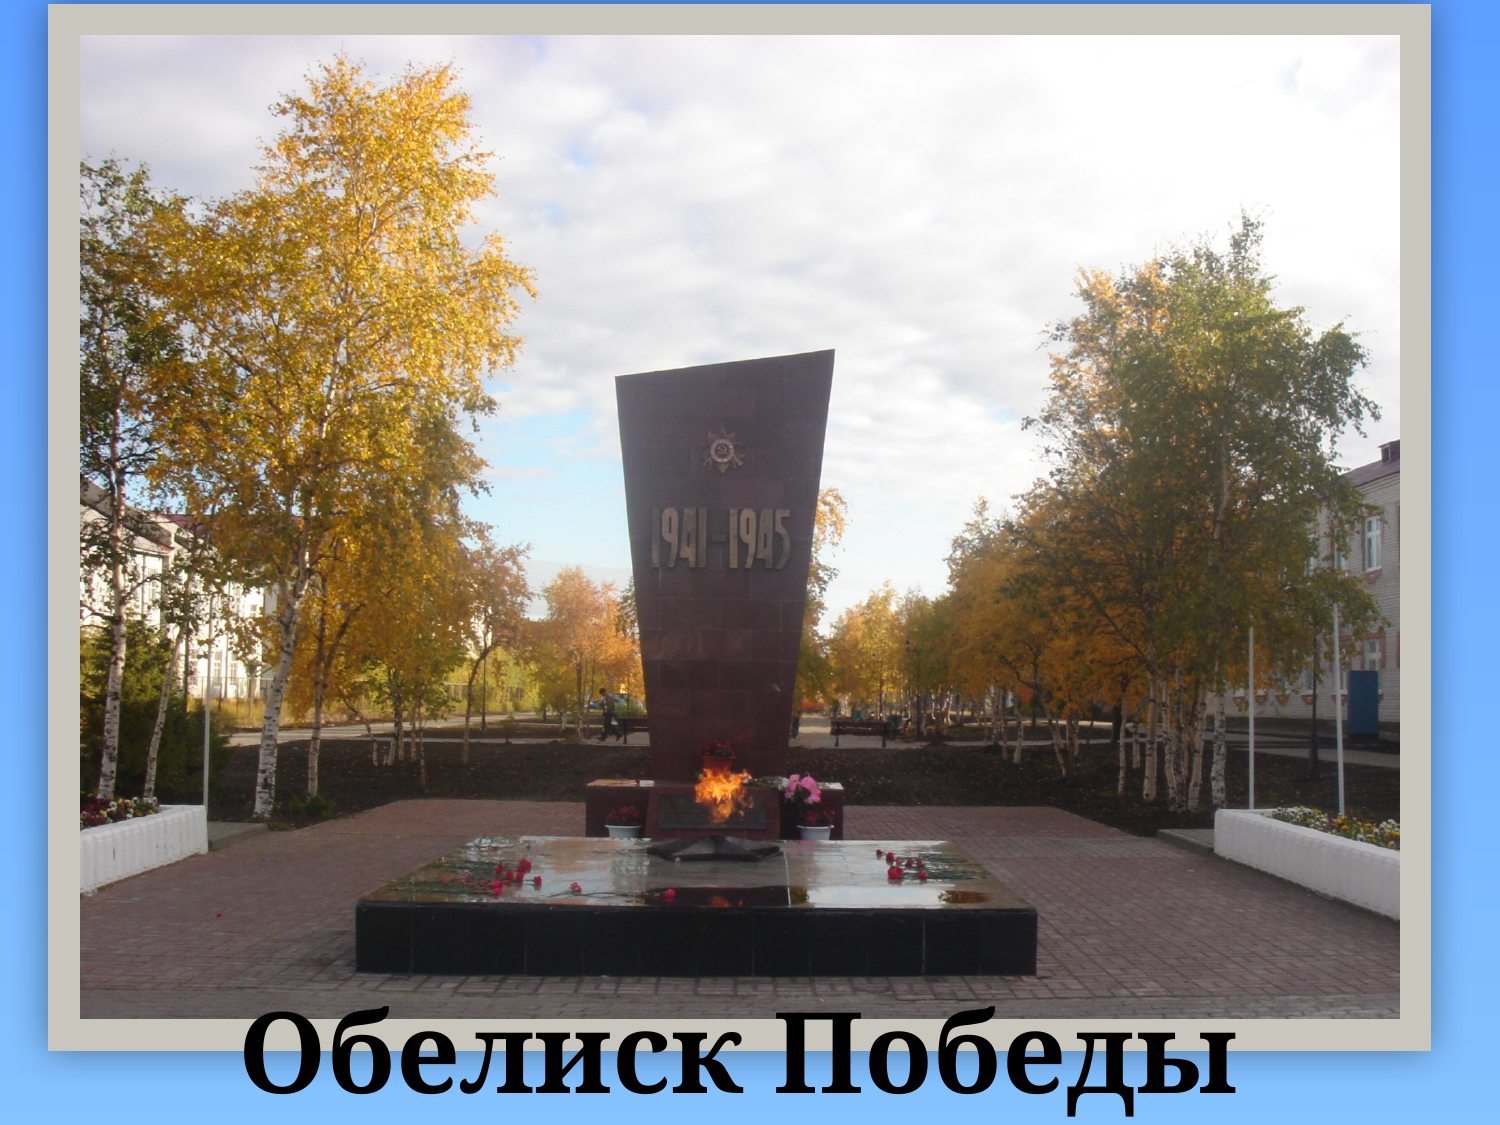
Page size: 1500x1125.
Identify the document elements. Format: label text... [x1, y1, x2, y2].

picture [80, 35, 1400, 1019]
text_box Обелиск Победы [223, 1031, 1254, 1124]
